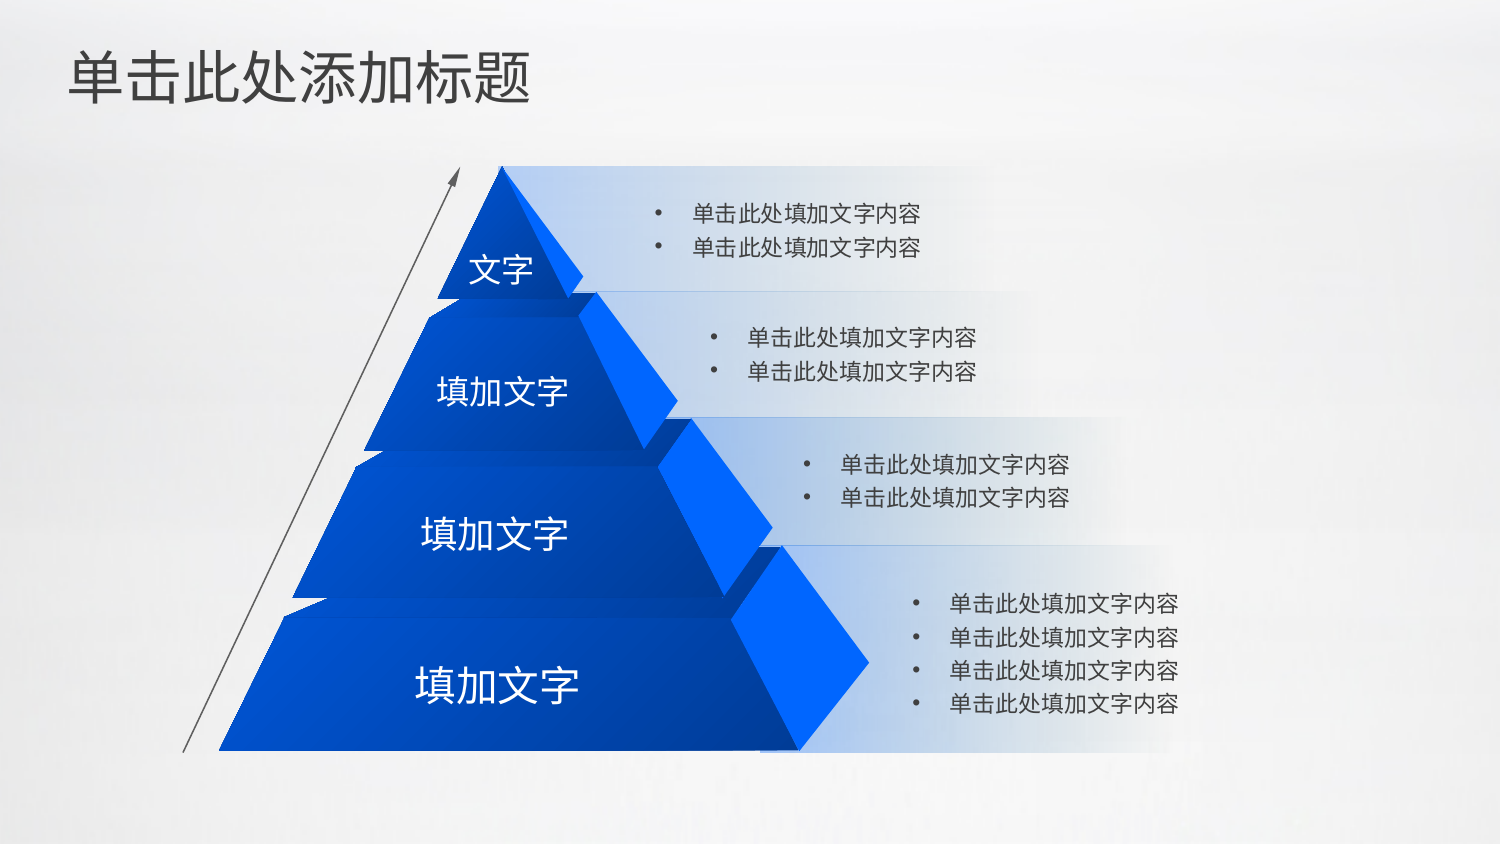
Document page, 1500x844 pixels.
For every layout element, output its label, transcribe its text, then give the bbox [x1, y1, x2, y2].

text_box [292, 417, 774, 599]
text_box [679, 291, 1154, 418]
text_box 单击此处填加文字内容 单击此处填加文字内容 [639, 200, 1009, 268]
text_box 单击此处添加标题 [51, 33, 597, 127]
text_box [218, 544, 870, 752]
text_box [873, 545, 1299, 753]
picture [0, 0, 1500, 844]
text_box 文字 [360, 251, 432, 293]
text_box 单击此处填加文字内容 单击此处填加文字内容 [788, 450, 1158, 518]
text_box [584, 166, 1123, 291]
text_box [776, 418, 1260, 546]
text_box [437, 166, 584, 300]
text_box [364, 291, 679, 451]
text_box 单击此处填加文字内容 单击此处填加文字内容 单击此处填加文字内容 单击此处填加文字内容 [897, 590, 1267, 724]
text_box 单击此处填加文字内容 单击此处填加文字内容 [695, 324, 1210, 392]
